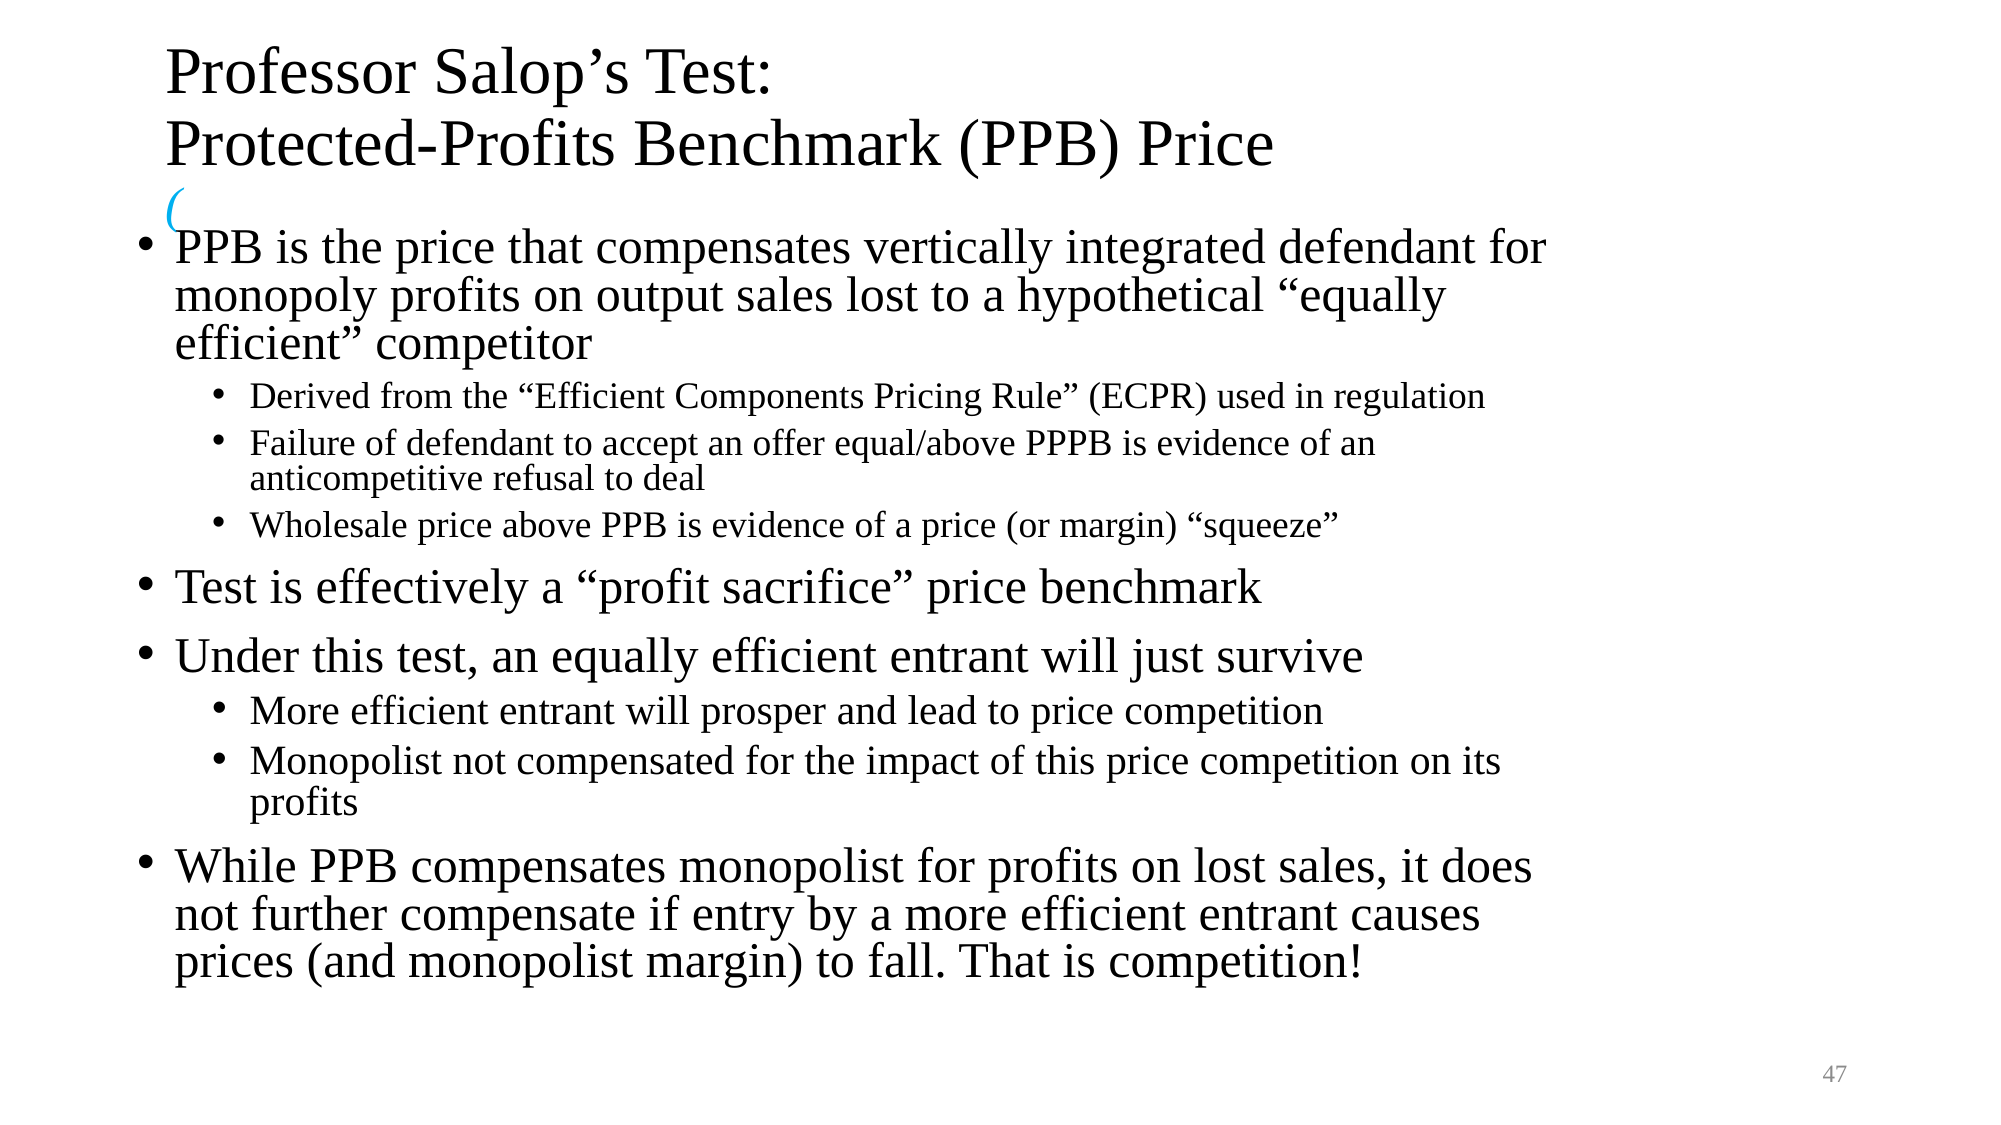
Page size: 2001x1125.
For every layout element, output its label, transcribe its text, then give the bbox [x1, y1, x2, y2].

title Professor Salop’s Test: Protected-Profits Benchmark (PPB) Price ( [150, 22, 1837, 248]
list PPB is the price that compensates vertically integrated defendant for monopoly profits on output sales lost to a hypothetical “equally efficient” competitor Derived from the “Efficient Components Pricing Rule” (ECPR) used in regulation Failure of defendant to accept an offer equal/above PPPB is evidence of an anticompetitive refusal to deal Wholesale price above PPB is evidence of a price (or margin) “squeeze” Test is effectively a “profit sacrifice” price benchmark Under this test, an equally efficient entrant will just survive More efficient entrant will prosper and lead to price competition Monopolist not compensated for the impact of this price competition on its profits While PPB compensates monopolist for profits on lost sales, it does not further compensate if entry by a more efficient entrant causes prices (and monopolist margin) to fall. That is competition! [122, 218, 1573, 1125]
slide_number 47 [1573, 1042, 1863, 1103]
